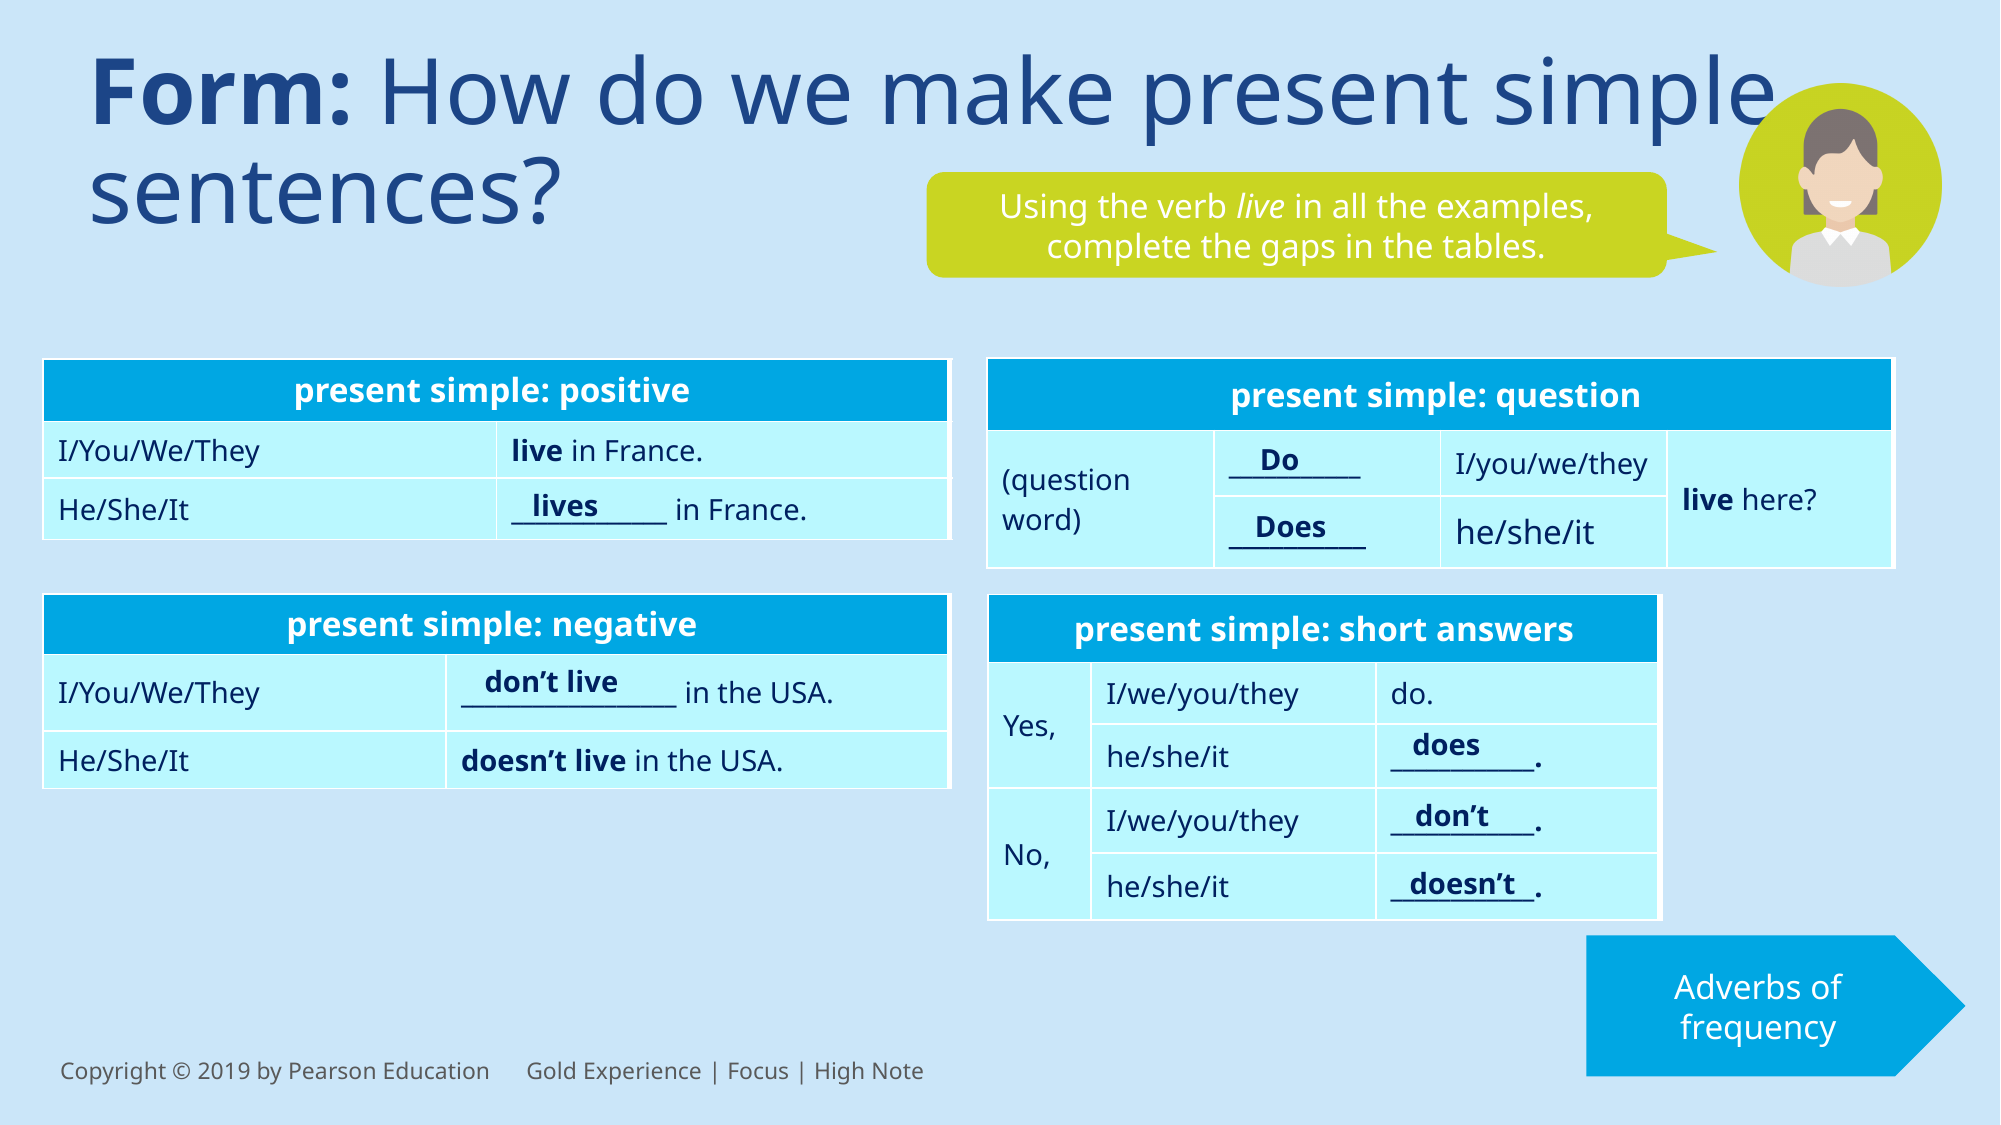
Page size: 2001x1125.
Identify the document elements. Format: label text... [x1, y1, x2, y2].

table_cell ____________. [1377, 854, 1657, 919]
table_cell I/we/you/they [1092, 663, 1375, 723]
table_cell Yes, [989, 663, 1090, 787]
table_cell he/she/it [1092, 854, 1375, 919]
text_box Does [1240, 500, 1342, 551]
text_box doesn’t [1394, 858, 1531, 909]
table_cell __________ [1215, 497, 1440, 567]
text_box lives [517, 479, 614, 530]
table_cell I/You/We/They [44, 422, 496, 477]
title Form: How do we make present simple sentences? [73, 37, 1879, 253]
table_header present simple: positive [44, 360, 947, 421]
table_cell doesn’t live in the USA. [447, 732, 947, 788]
table_header present simple: short answers [989, 595, 1657, 662]
text_box does [1397, 719, 1496, 770]
table_cell live in France. [497, 422, 947, 477]
text_box Do [1245, 433, 1315, 484]
text_box Using the verb live in all the examples, complete the gaps in the tables. [924, 169, 1720, 280]
table_cell live here? [1668, 431, 1891, 567]
table_header present simple: negative [44, 595, 947, 654]
table_cell He/She/It [44, 732, 445, 788]
table_header present simple: question [988, 359, 1891, 430]
table_cell ____________. [1377, 789, 1657, 852]
footer Copyright © 2019 by Pearson Education Gold Experience | Focus | High Note [45, 1040, 1084, 1101]
picture [1738, 83, 1943, 287]
table_cell he/she/it [1441, 497, 1666, 567]
table_cell I/we/you/they [1092, 789, 1375, 852]
table_cell he/she/it [1092, 725, 1375, 787]
table_cell He/She/It [44, 479, 496, 539]
table_cell __________________ in the USA. [447, 655, 947, 730]
text_box don’t live [469, 655, 634, 706]
table_cell _____________ in France. [497, 479, 947, 539]
table_cell ____________. [1377, 725, 1657, 787]
table_cell I/You/We/They [44, 655, 445, 730]
table_cell No, [989, 789, 1090, 919]
table_cell do. [1377, 663, 1657, 723]
text_box Adverbs of frequency [1584, 933, 1968, 1079]
table_cell I/you/we/they [1441, 431, 1666, 495]
table_cell ___________ [1215, 431, 1440, 495]
table_cell (question word) [988, 431, 1213, 567]
text_box don’t [1400, 789, 1505, 840]
